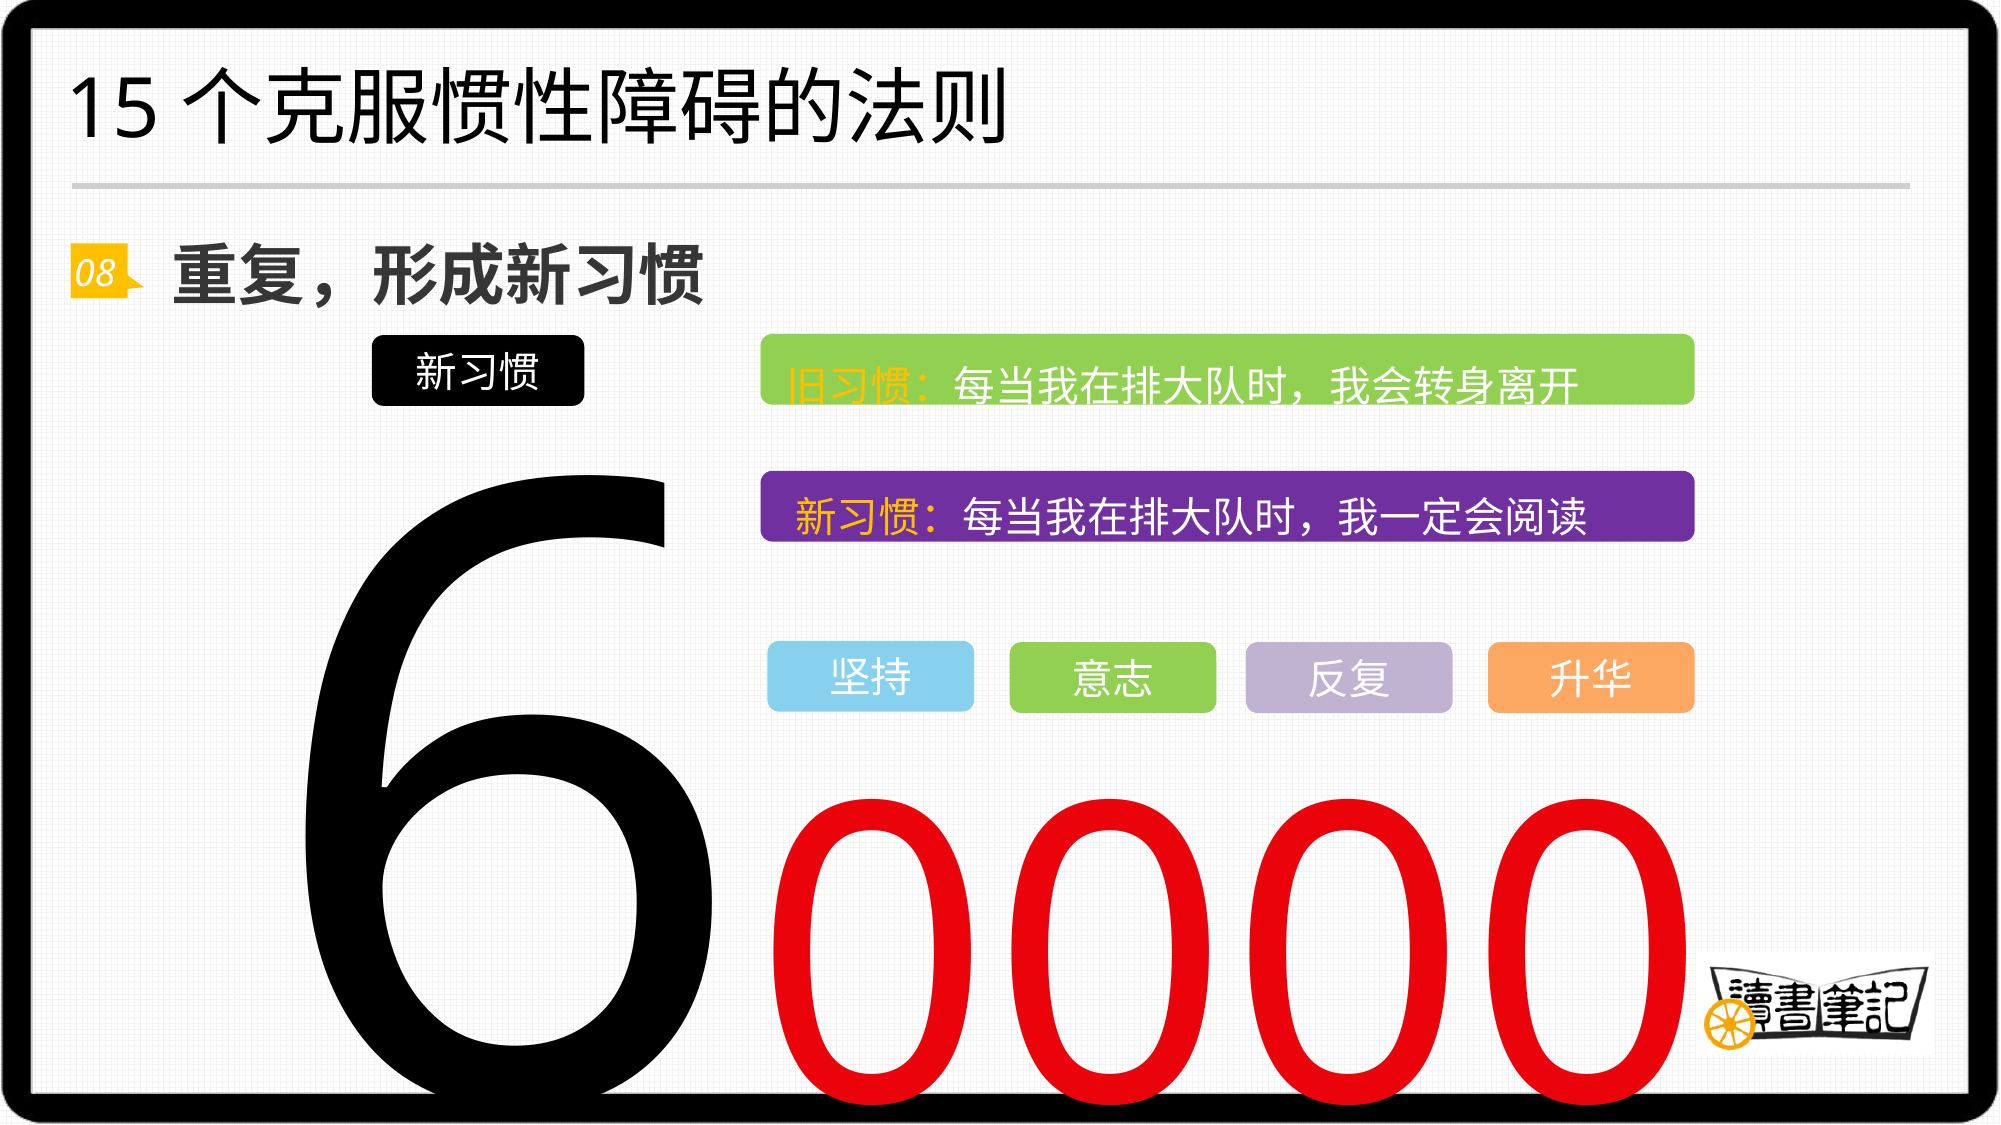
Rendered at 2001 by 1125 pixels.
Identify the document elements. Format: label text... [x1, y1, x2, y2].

text_box [759, 332, 772, 406]
text_box 重复，形成新习惯 [156, 227, 737, 318]
text_box 升华 [1486, 641, 1696, 715]
text_box 反复 [1244, 641, 1454, 715]
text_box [57, 241, 133, 303]
text_box 15个克服惯性障碍的法则 [50, 46, 1028, 162]
text_box [1644, 332, 1696, 406]
text_box 60000 [243, 229, 1723, 1125]
text_box [759, 469, 780, 543]
text_box [1653, 469, 1696, 543]
text_box 新习惯 [370, 333, 586, 407]
text_box 旧习惯：每当我在排大队时，我会转身离开 [772, 327, 1644, 418]
text_box 新习惯：每当我在排大队时，我一定会阅读 [780, 458, 1653, 548]
text_box 意志 [1008, 641, 1218, 715]
text_box 坚持 [766, 639, 976, 713]
picture [0, 0, 2000, 1125]
